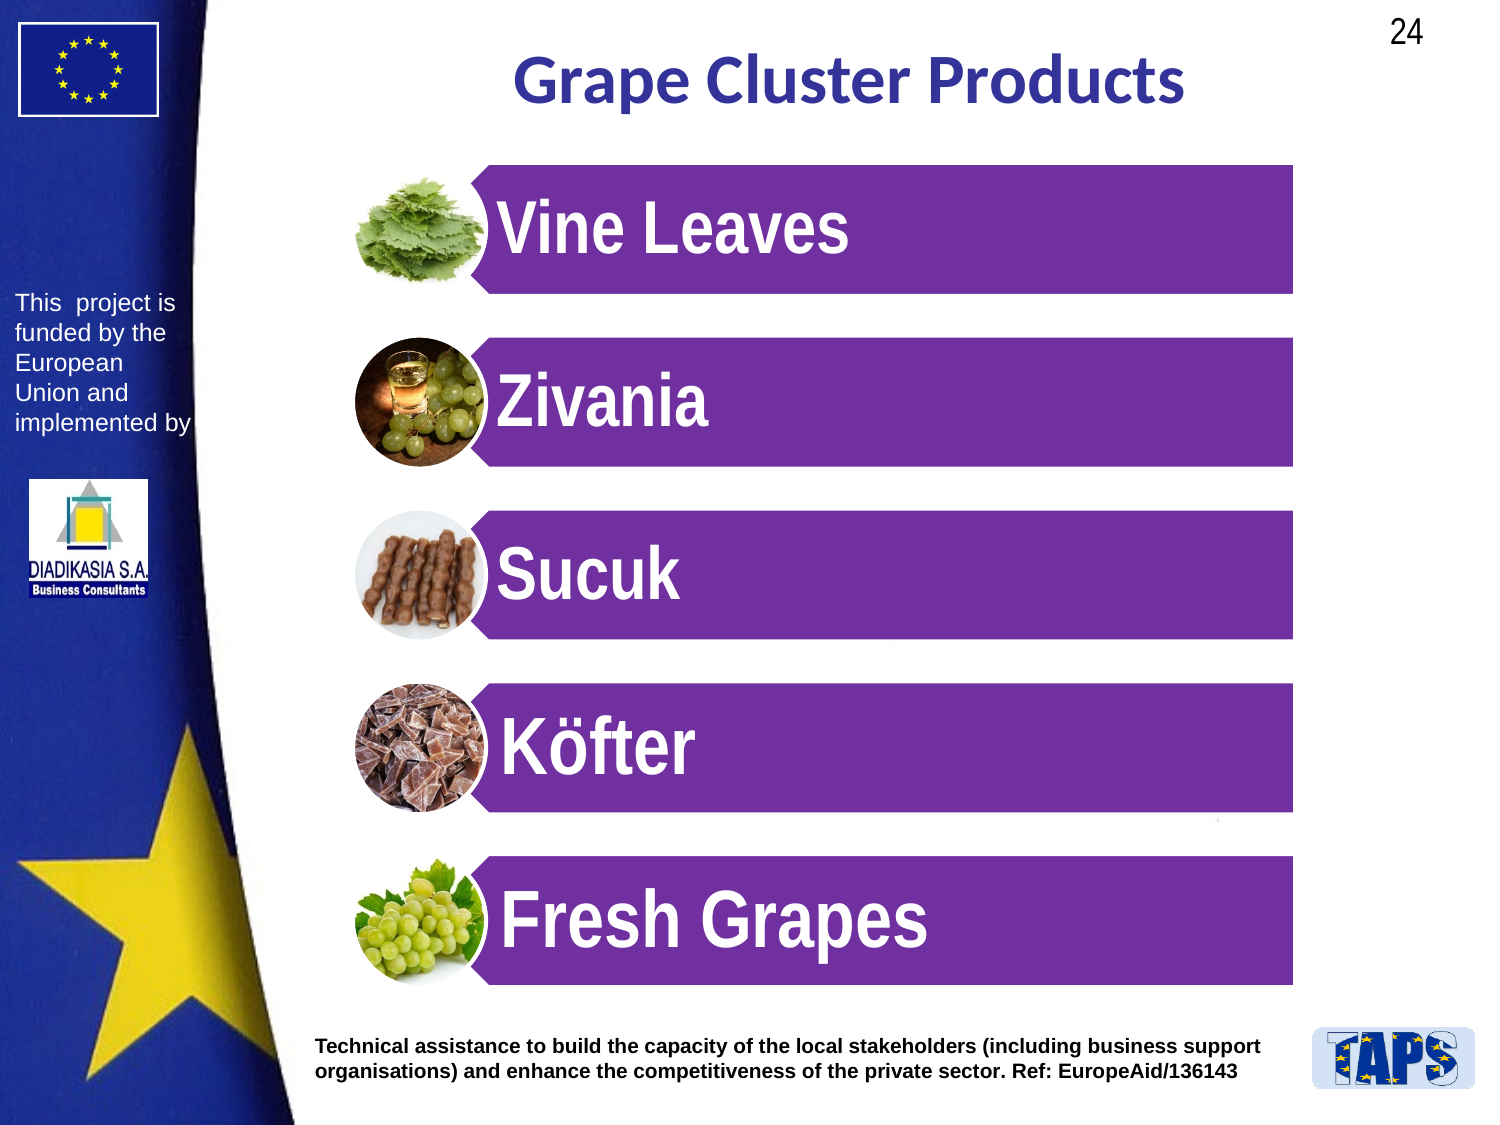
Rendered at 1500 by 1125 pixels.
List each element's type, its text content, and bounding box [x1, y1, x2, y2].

title Grape Cluster Products [237, 24, 1463, 127]
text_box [187, 162, 1438, 988]
picture [0, 0, 1500, 1125]
